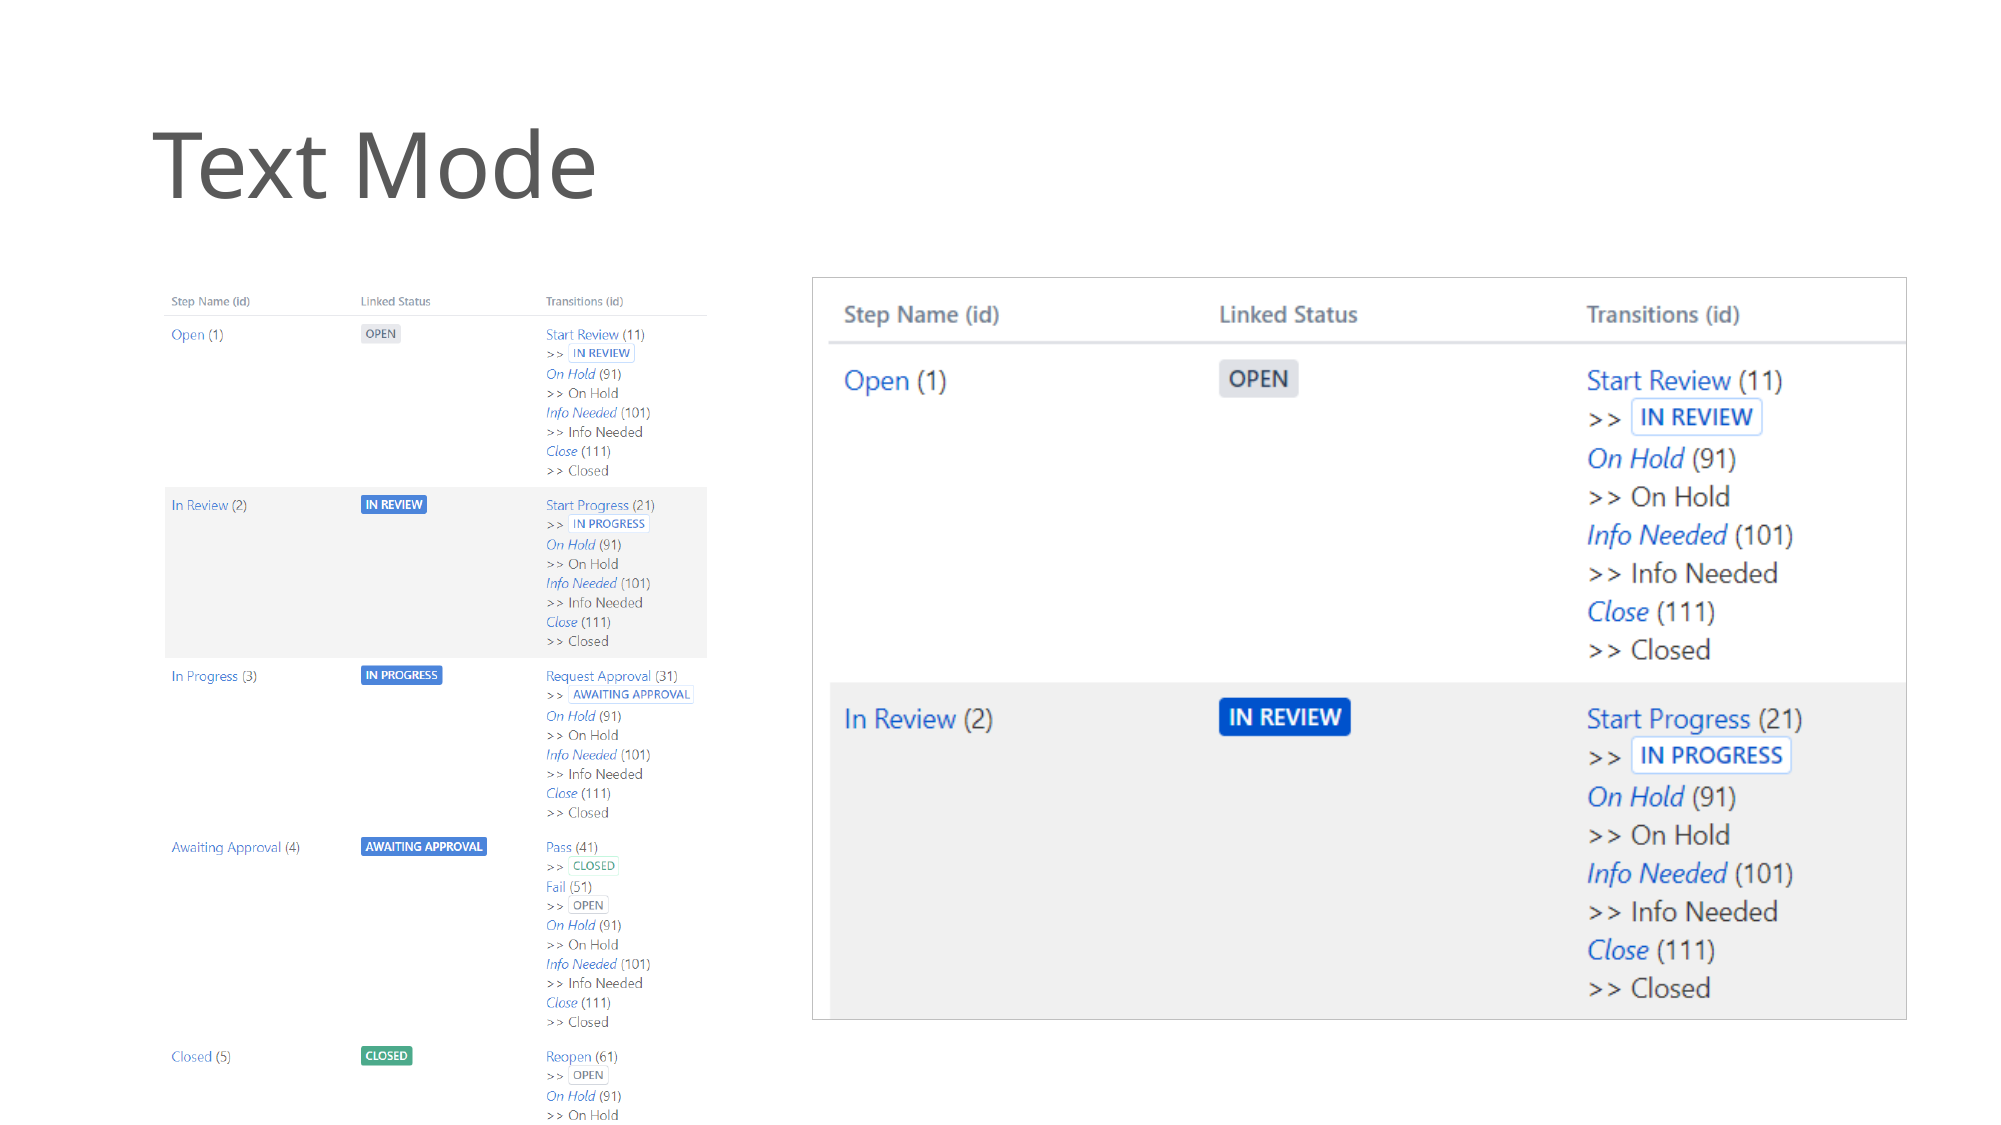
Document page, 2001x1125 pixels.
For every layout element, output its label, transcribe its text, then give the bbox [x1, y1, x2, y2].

picture [155, 282, 707, 1125]
title Text Mode [137, 59, 1863, 278]
picture [811, 277, 1907, 1020]
